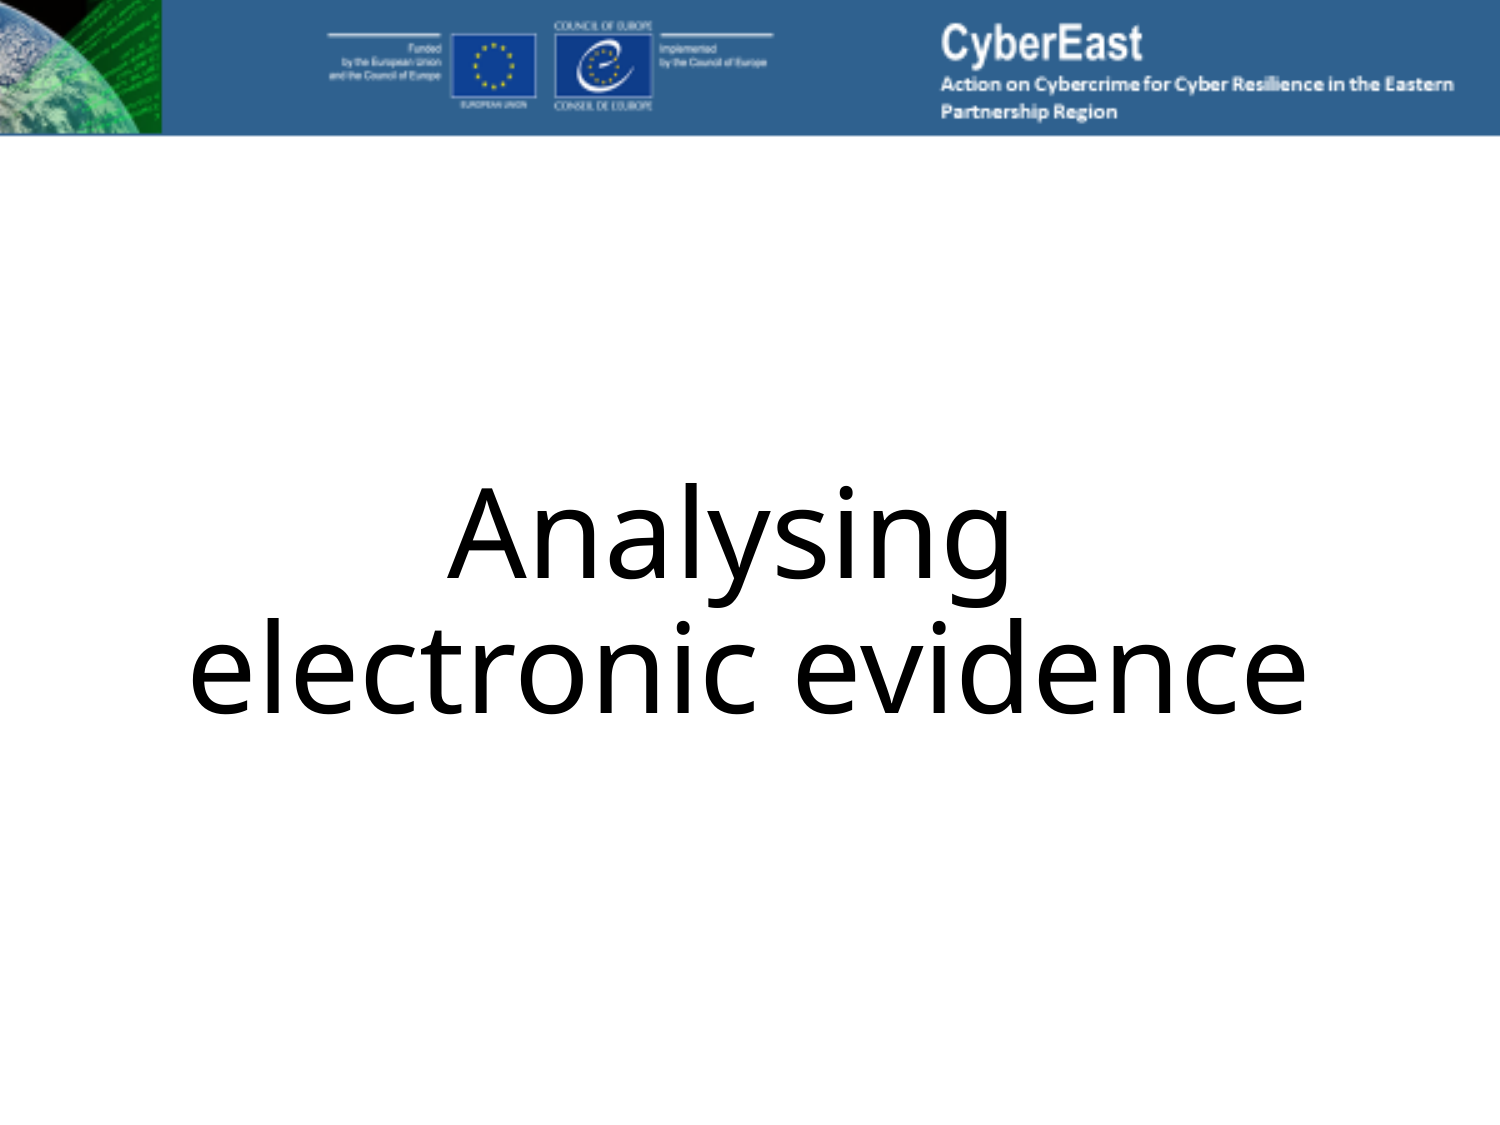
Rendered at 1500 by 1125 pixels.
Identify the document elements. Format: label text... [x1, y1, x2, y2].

title Analysing electronic evidence [102, 280, 1397, 749]
picture [0, 0, 1500, 1125]
